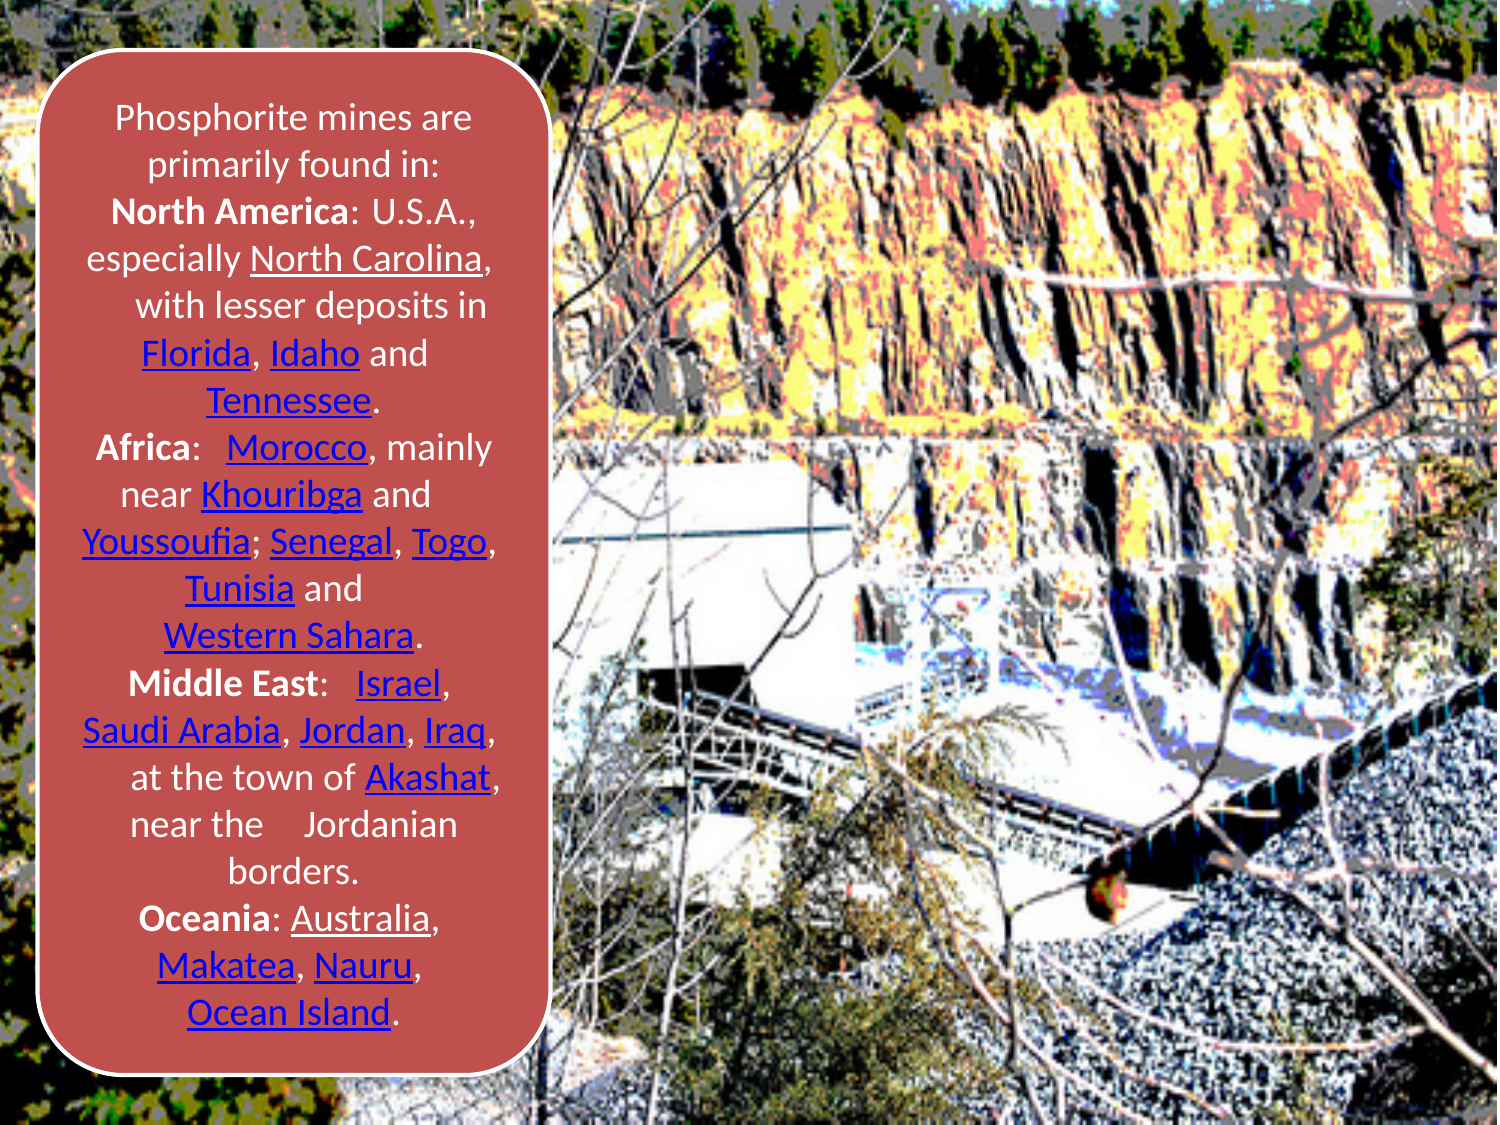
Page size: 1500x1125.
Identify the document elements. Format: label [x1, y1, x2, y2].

text_box [37, 49, 1463, 1076]
picture [0, 0, 1498, 1125]
